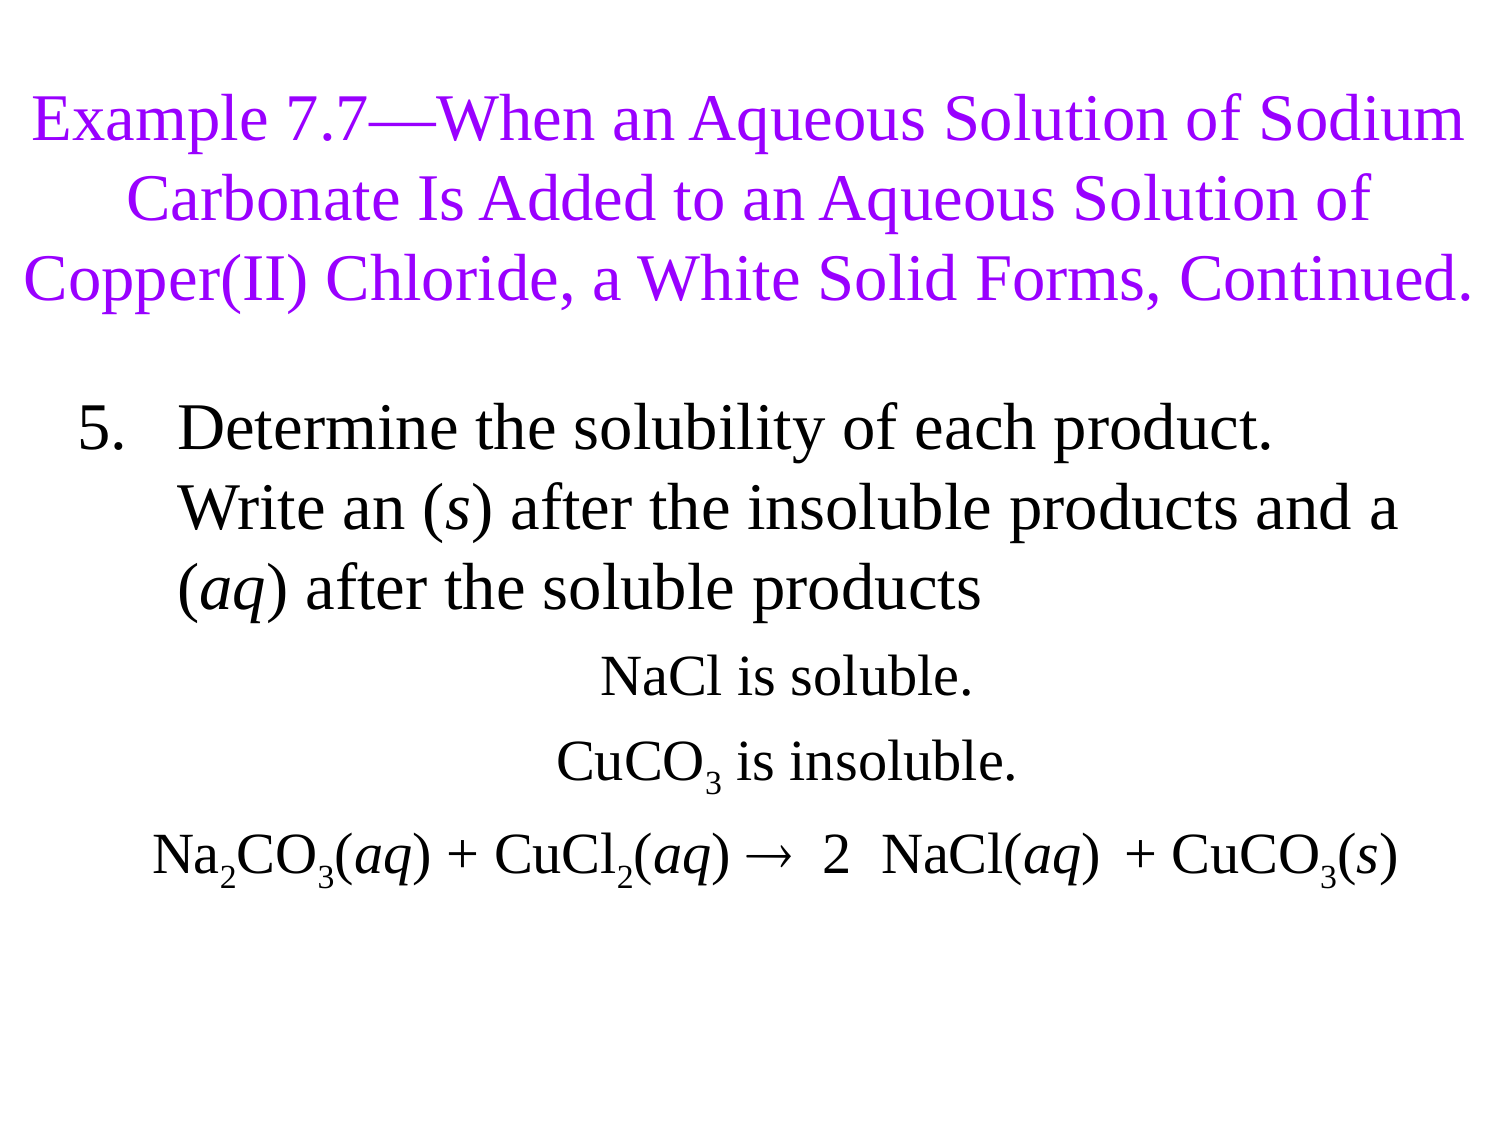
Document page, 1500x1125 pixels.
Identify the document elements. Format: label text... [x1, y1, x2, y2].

text_box Example 7.7—When an Aqueous Solution of Sodium Carbonate Is Added to an Aqueous Solution of Copper(II) Chloride, a White Solid Forms, Continued. [0, 99, 1500, 288]
text_box Determine the solubility of each product. Write an (s) after the insoluble products and a (aq) after the soluble products NaCl is soluble. CuCO3 is insoluble. Na2CO3(aq) + CuCl2(aq) NaCl(aq) + CuCO3(s) [62, 374, 1438, 1000]
